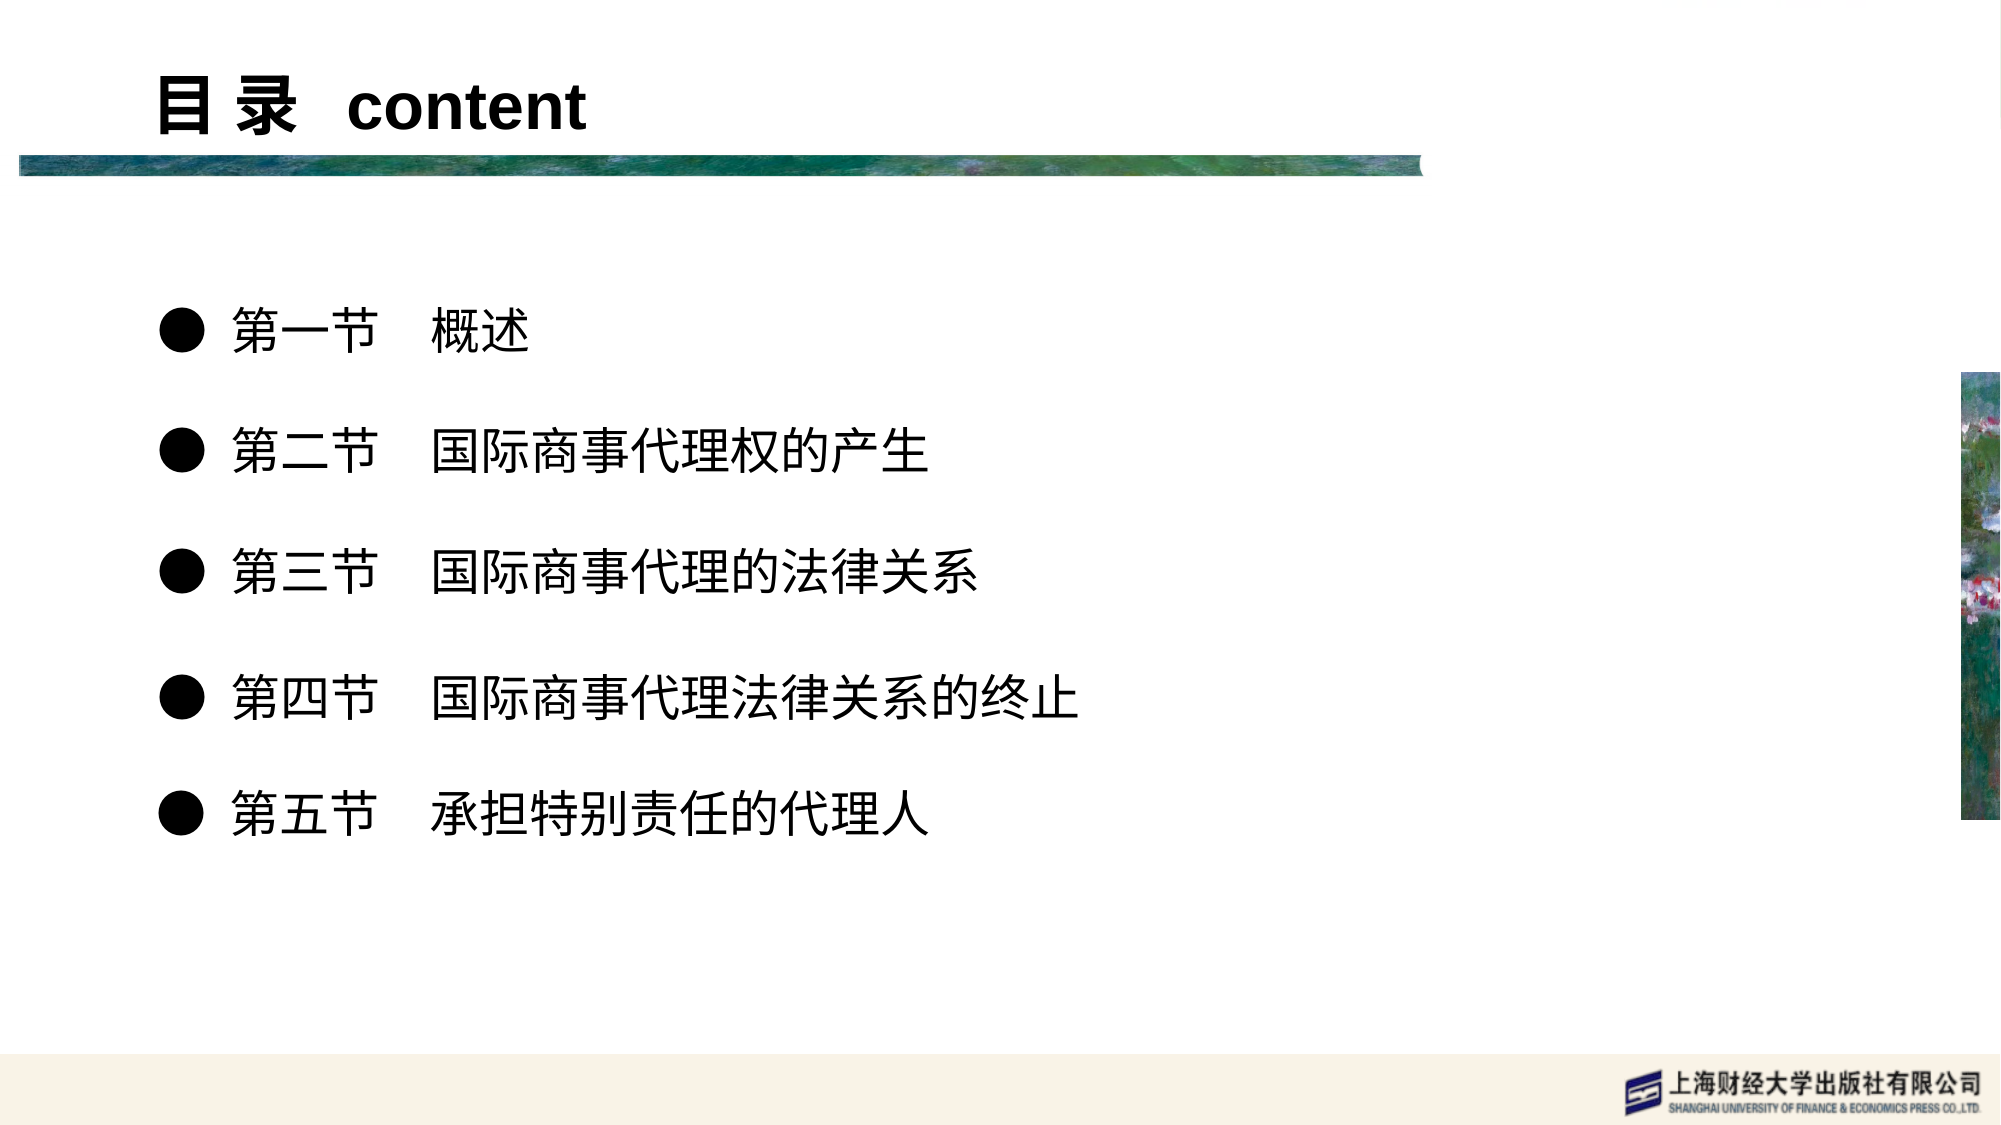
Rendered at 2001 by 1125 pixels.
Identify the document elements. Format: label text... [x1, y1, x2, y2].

picture [0, 0, 2001, 1125]
text_box 目 录 content [136, 55, 707, 150]
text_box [156, 285, 1170, 856]
